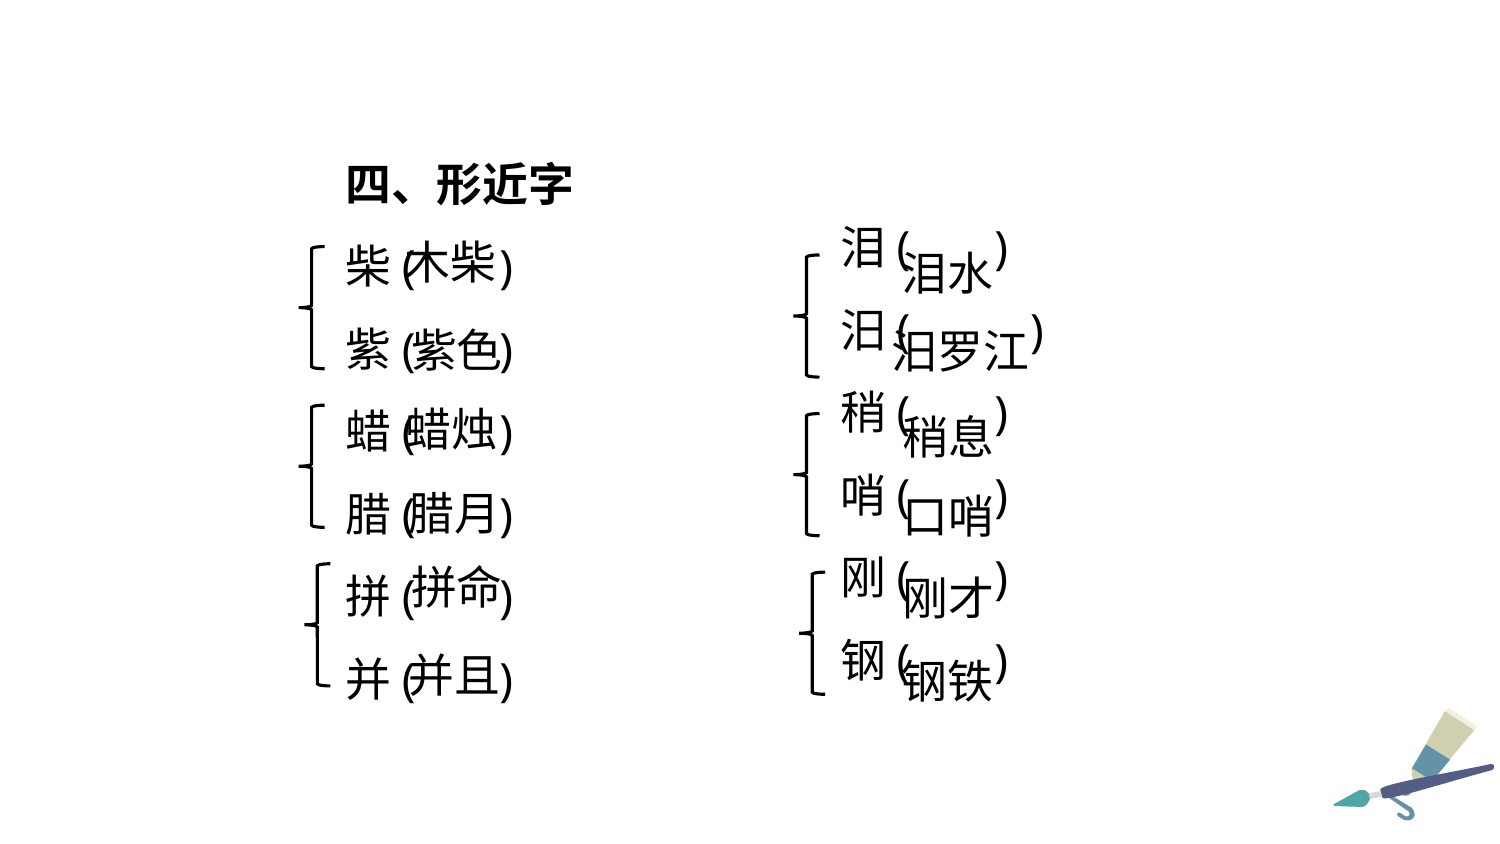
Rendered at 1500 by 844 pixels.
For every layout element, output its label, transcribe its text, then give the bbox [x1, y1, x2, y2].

text_box 拼命 [396, 550, 518, 621]
text_box 稍息 [888, 401, 1010, 471]
text_box [298, 404, 325, 528]
text_box [793, 254, 820, 378]
text_box 并且 [393, 639, 515, 709]
text_box 木柴 [390, 225, 535, 296]
text_box 汨罗江 [877, 315, 1045, 386]
text_box 腊月 [393, 476, 515, 547]
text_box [1358, 708, 1481, 844]
text_box [793, 413, 820, 537]
text_box [799, 571, 826, 695]
text_box [298, 246, 325, 370]
text_box 钢铁 [886, 645, 1009, 716]
text_box 泪( ) 汨( ) 稍( ) 哨( ) 刚( ) 钢( ) [825, 129, 1123, 694]
text_box 蜡烛 [390, 393, 512, 463]
text_box 口哨 [888, 480, 1010, 550]
text_box 刚才 [888, 562, 1010, 633]
text_box 四、形近字 柴( ) 紫( ) 蜡( ) 腊( ) 拼( ) 并( ) [330, 120, 629, 713]
text_box 泪水 [886, 237, 1009, 307]
text_box [304, 563, 331, 687]
text_box 紫色 [396, 314, 518, 384]
